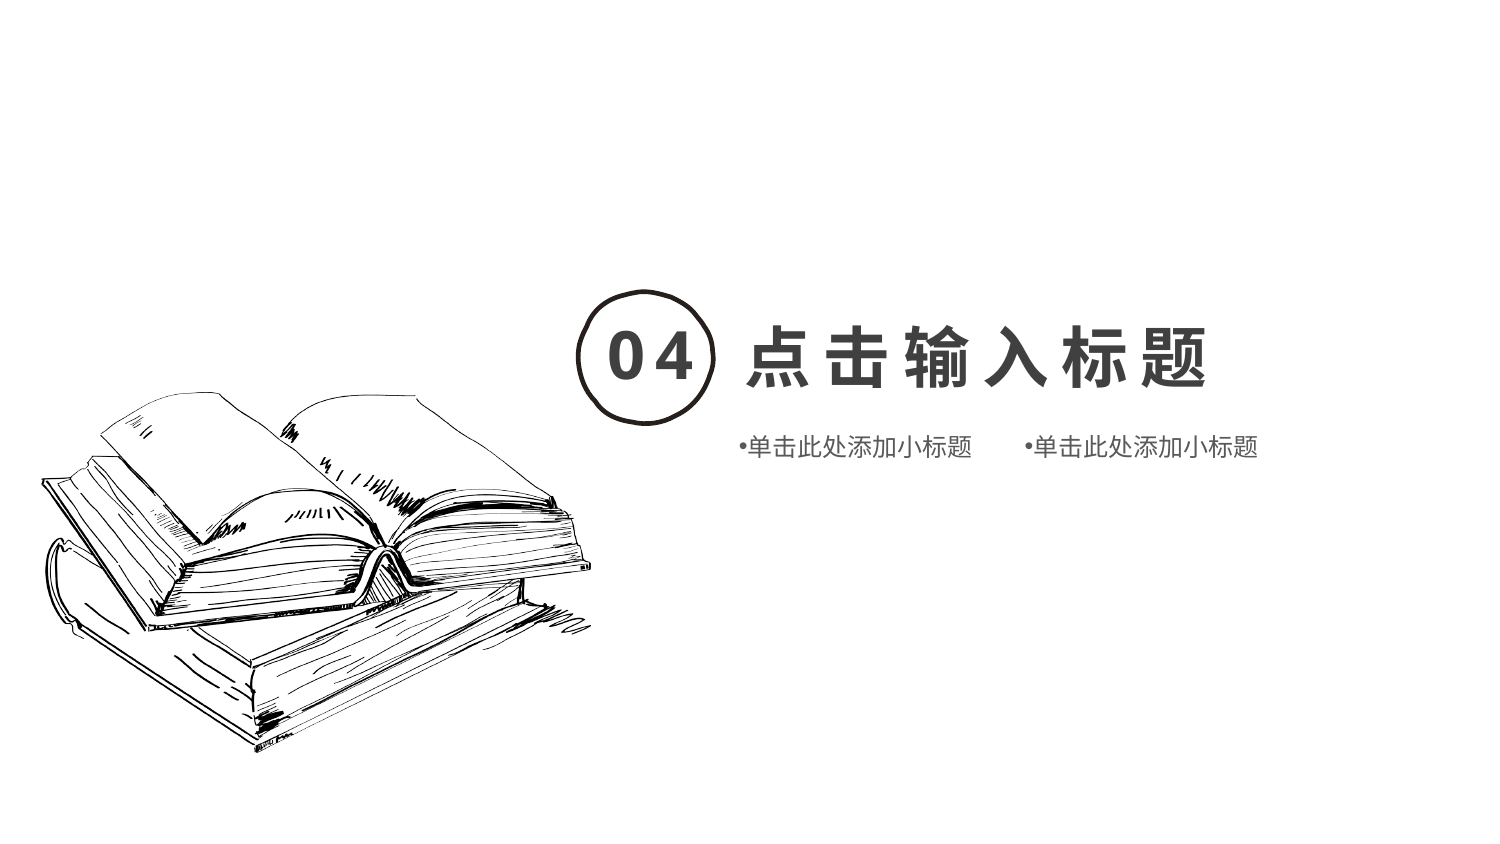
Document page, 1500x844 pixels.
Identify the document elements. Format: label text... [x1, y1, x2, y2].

text_box 04 [591, 307, 710, 399]
text_box 单击此处添加小标题 [727, 425, 984, 467]
text_box [576, 313, 591, 391]
picture [41, 392, 591, 753]
text_box [595, 399, 700, 426]
text_box 点击输入标题 [699, 309, 1256, 401]
text_box [710, 331, 716, 381]
text_box [596, 289, 692, 307]
text_box 单击此处添加小标题 [1013, 425, 1270, 467]
